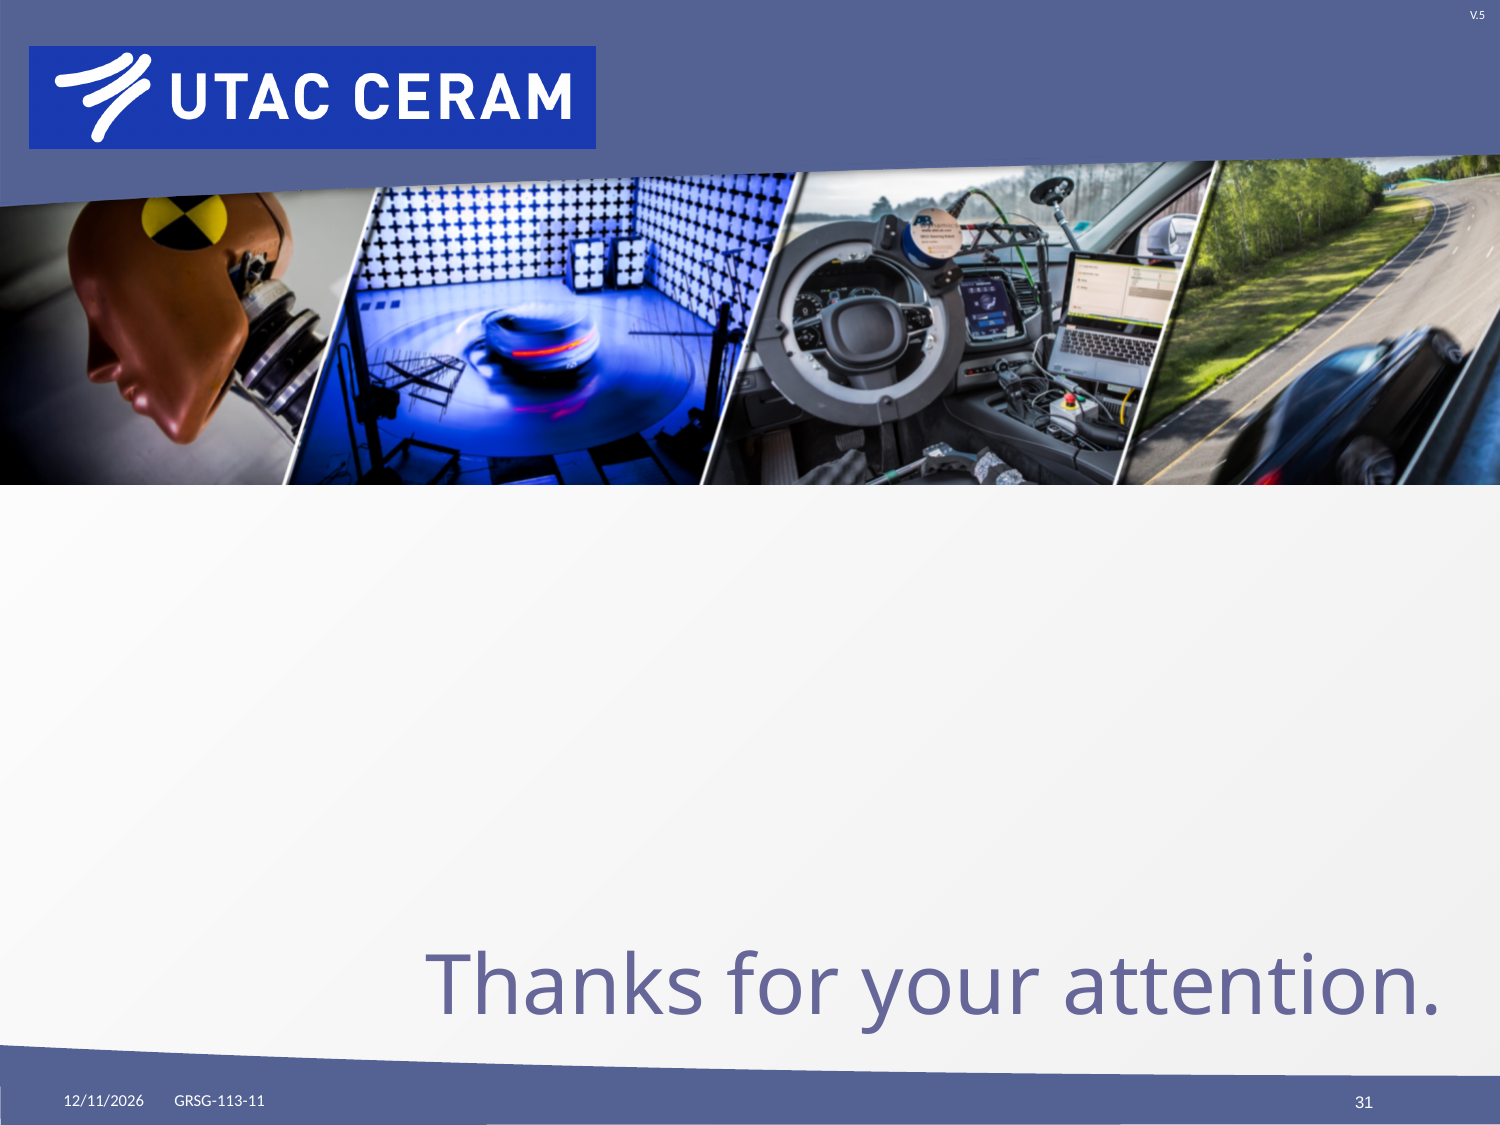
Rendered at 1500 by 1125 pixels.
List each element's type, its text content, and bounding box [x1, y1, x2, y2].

picture [0, 0, 1500, 485]
footer GRSG-113-11 [159, 1069, 999, 1125]
title Thanks for your attention. [41, 928, 1459, 1035]
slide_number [0, 1069, 159, 1125]
